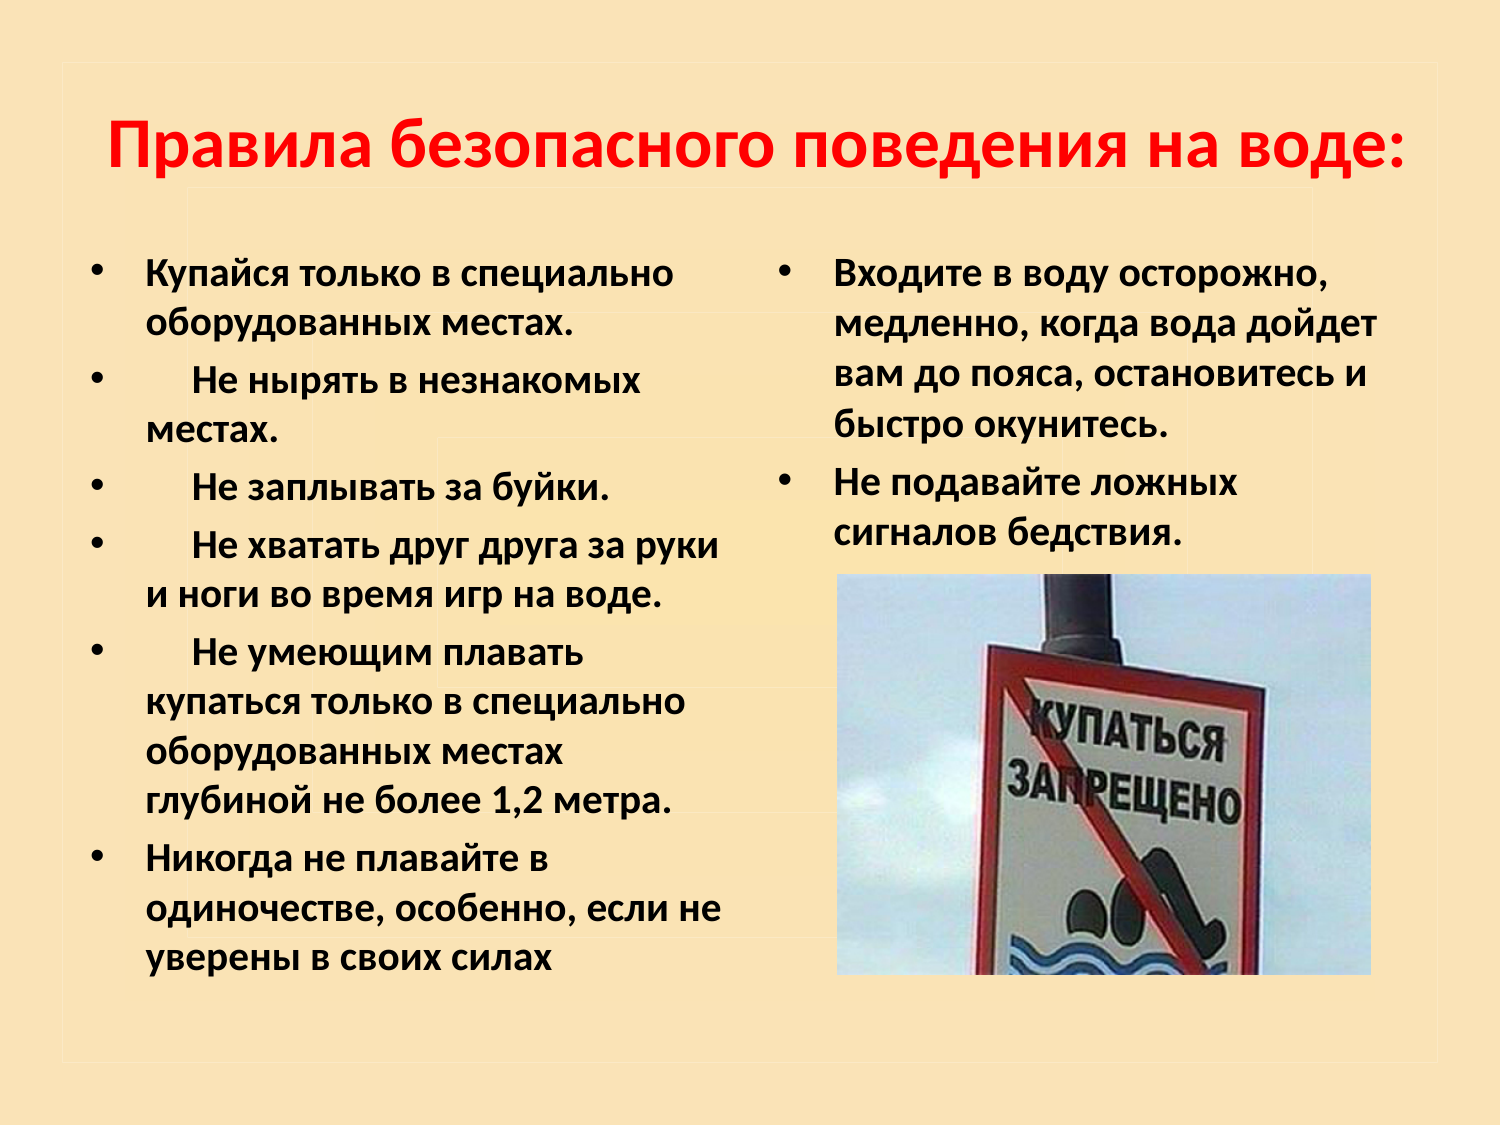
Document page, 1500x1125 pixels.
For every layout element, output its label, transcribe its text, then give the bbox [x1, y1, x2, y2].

picture [837, 574, 1372, 976]
list Входите в воду осторожно, медленно, когда вода дойдет вам до пояса, остановитесь и быстро окунитесь. Не подавайте ложных сигналов бедствия. [762, 237, 1425, 1005]
list Купайся только в специально оборудованных местах. Не нырять в незнакомых местах. Не заплывать за буйки. Не хватать друг друга за руки и ноги во время игр на воде. Не умеющим плавать купаться только в специально оборудованных местах глубиной не более 1,2 метра. Никогда не плавайте в одиночестве, особенно, если не уверены в своих силах [75, 237, 738, 1005]
title Правила безопасного поведения на воде: [75, 45, 1425, 233]
